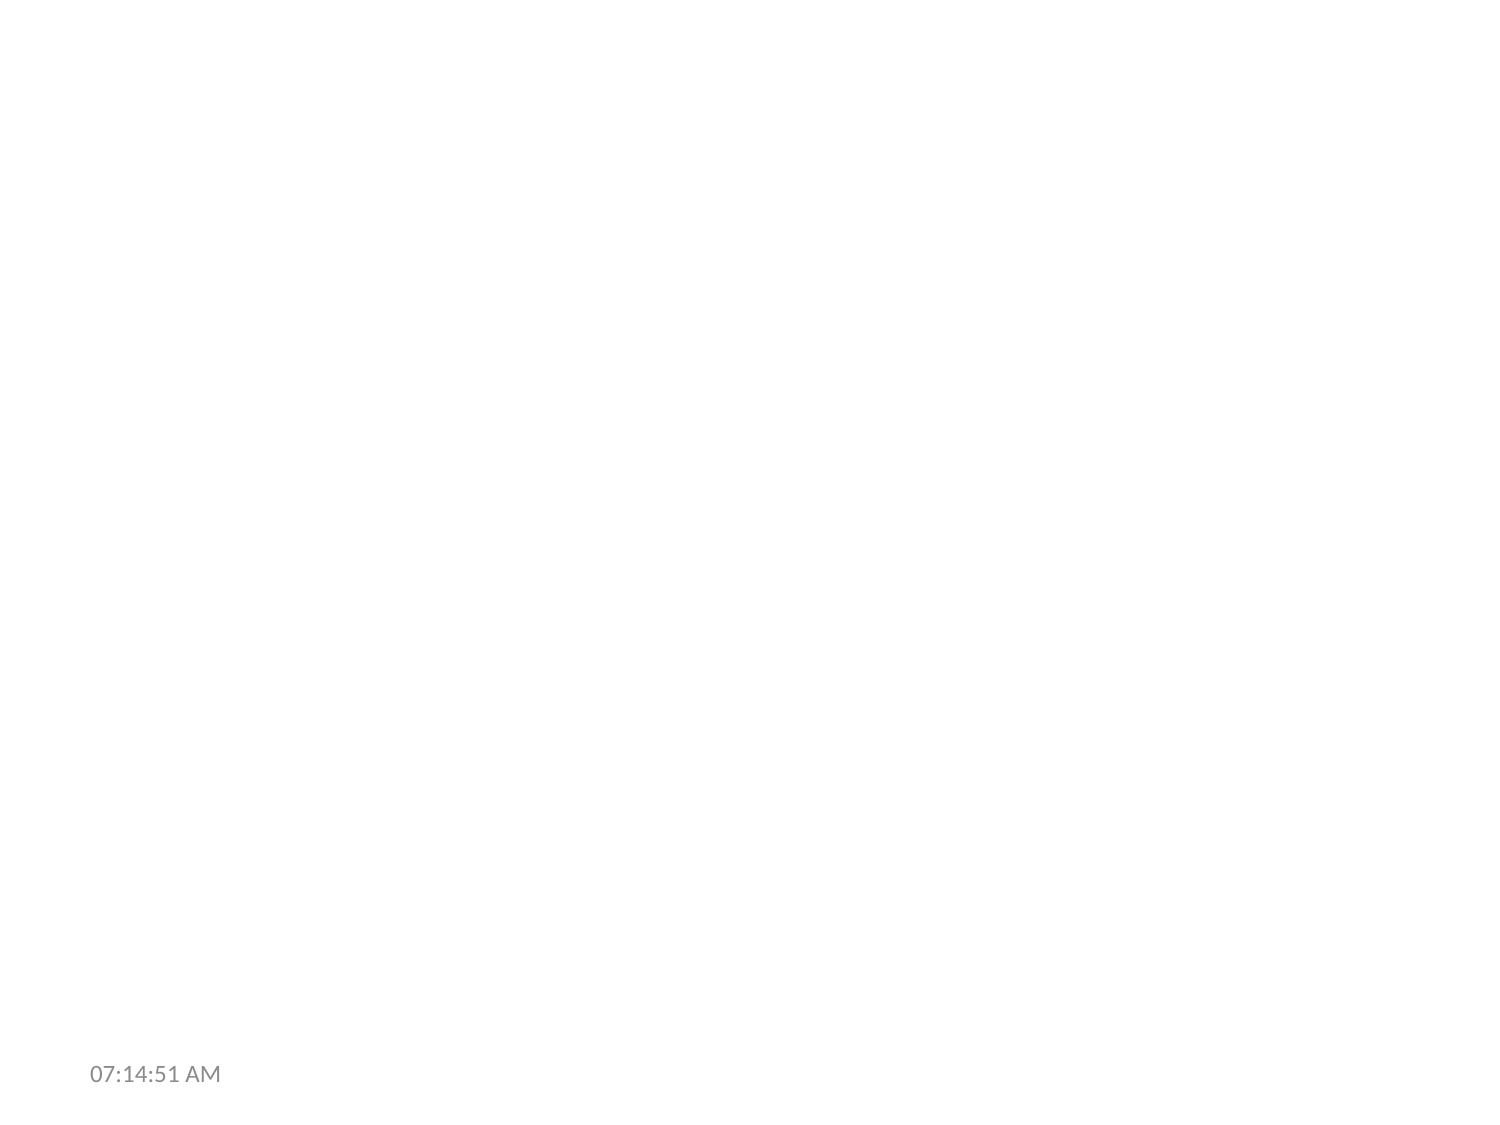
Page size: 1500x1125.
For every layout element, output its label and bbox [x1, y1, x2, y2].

slide_number [75, 1042, 425, 1103]
